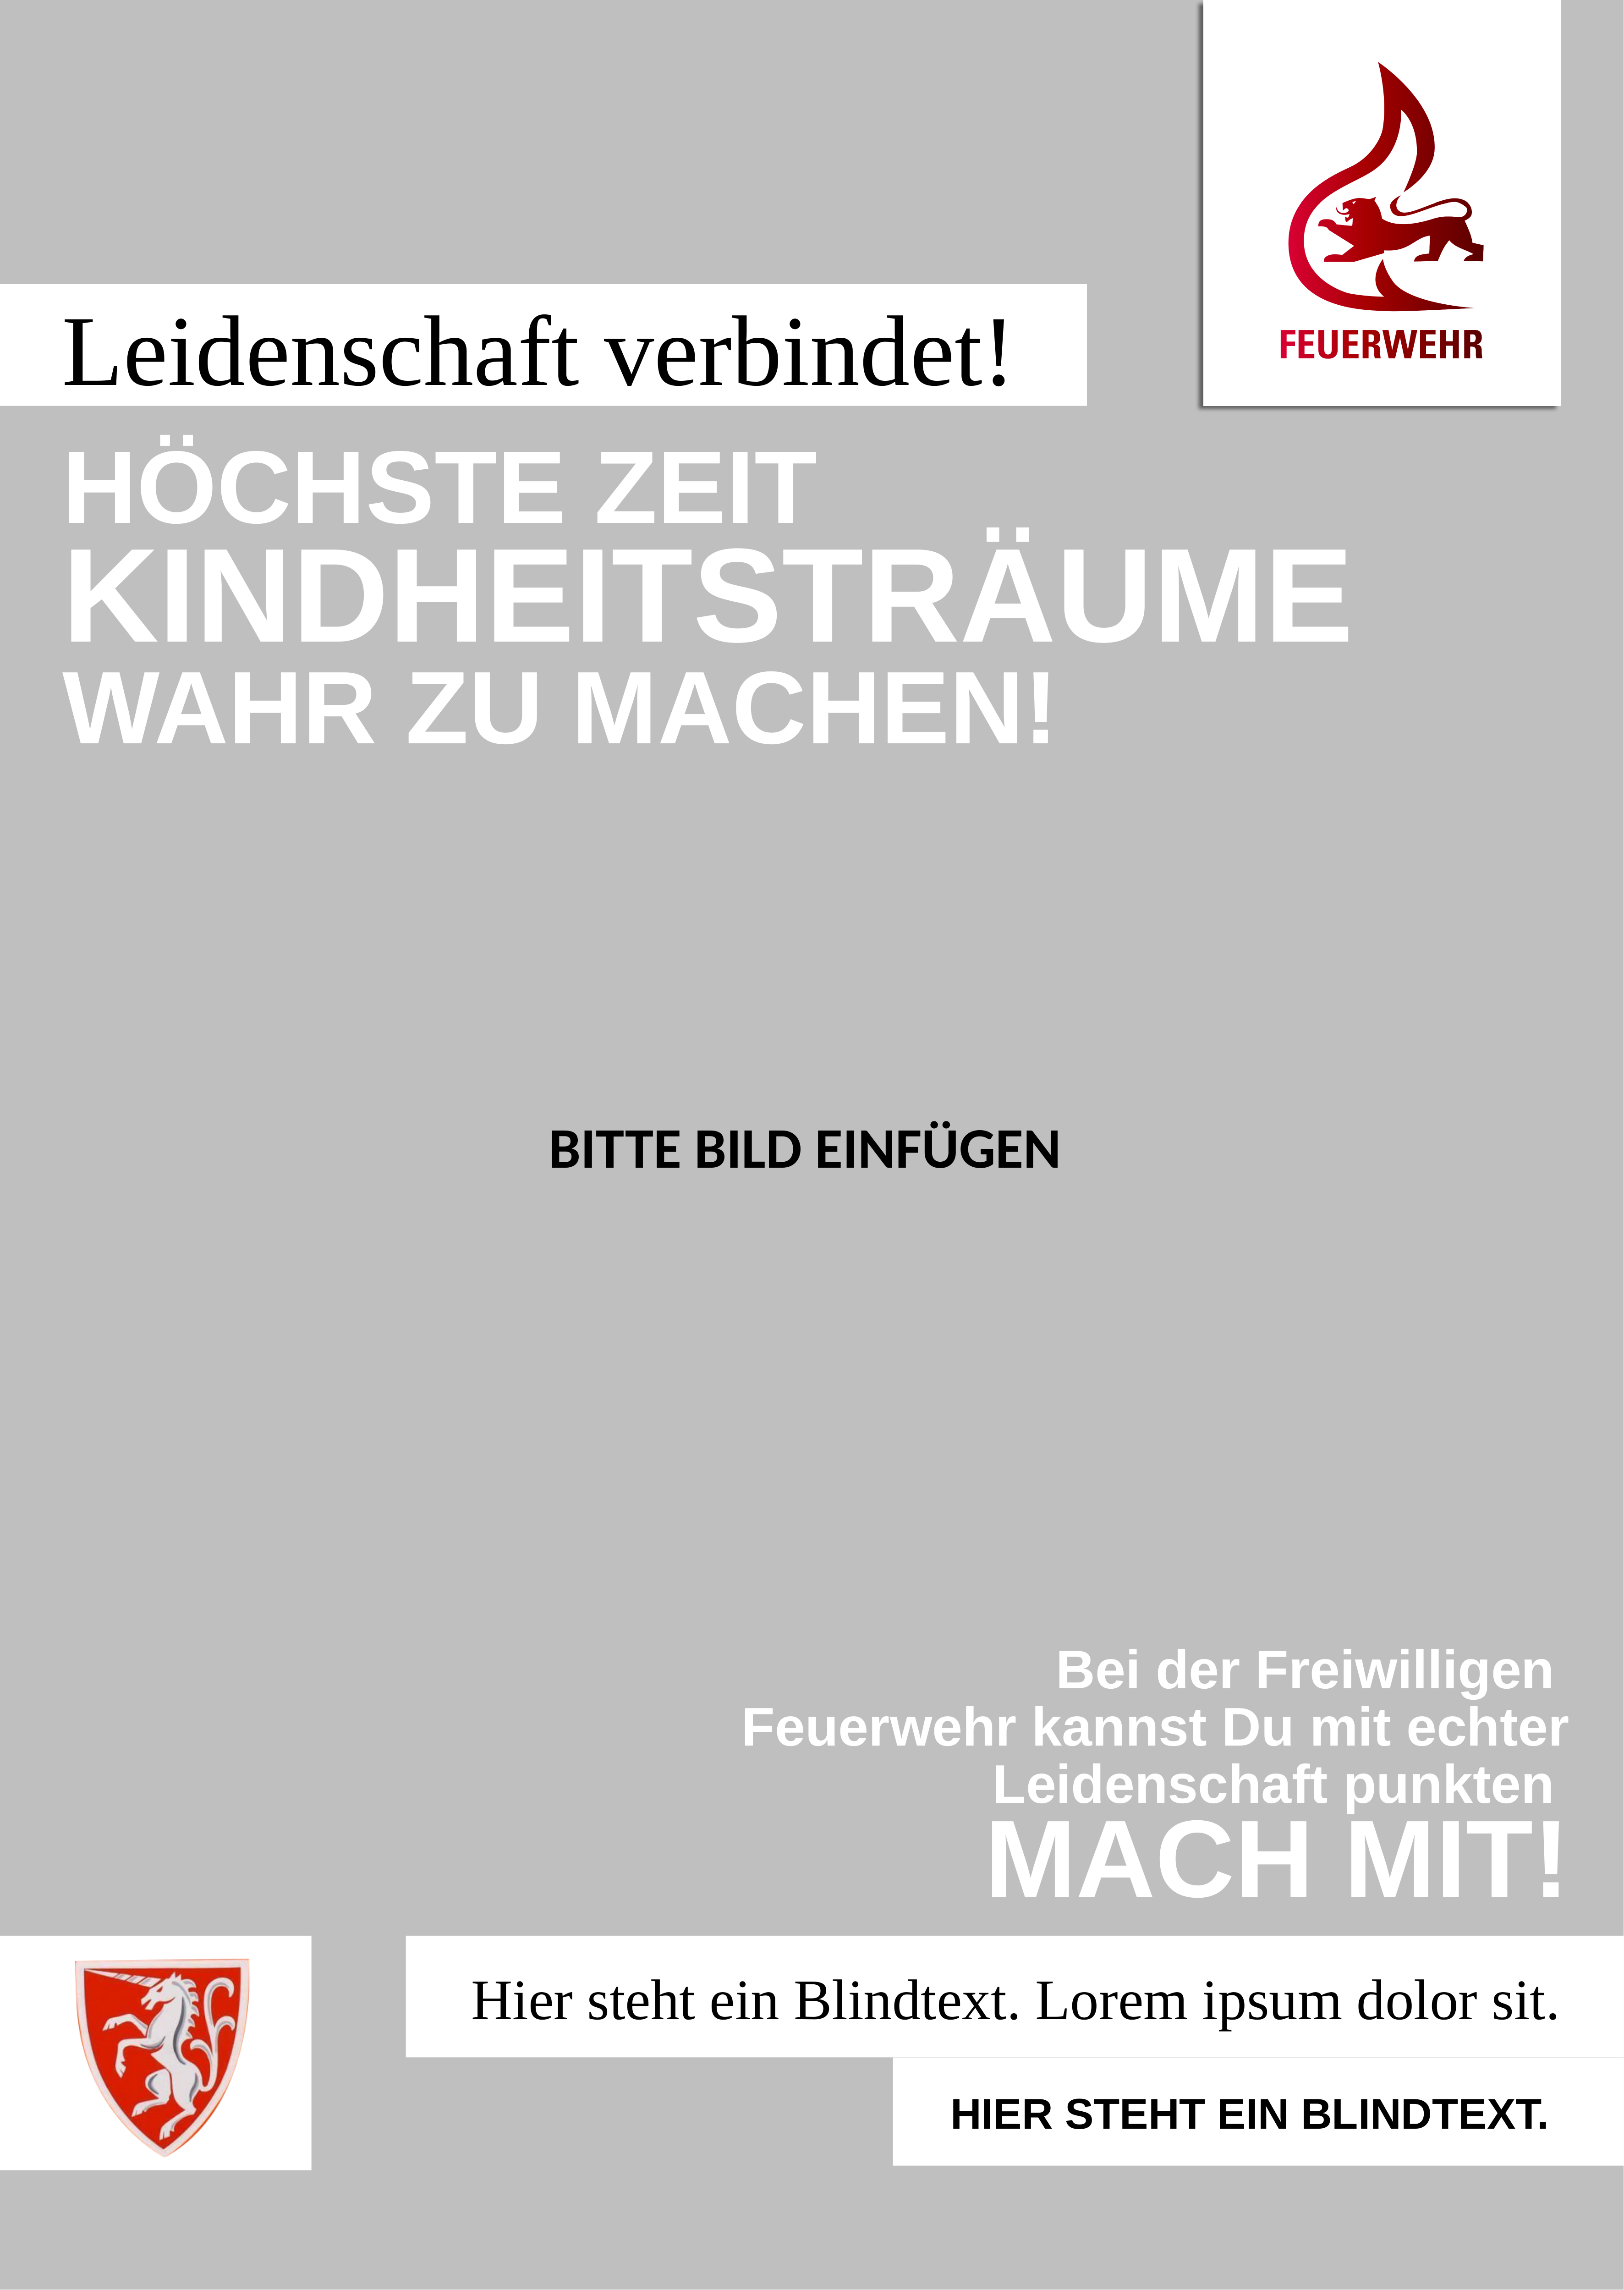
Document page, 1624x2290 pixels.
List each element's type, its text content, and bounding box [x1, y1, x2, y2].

text_box HIER STEHT EIN BLINDTEXT. [893, 2058, 1624, 2166]
text_box Hier steht ein Blindtext. Lorem ipsum dolor sit. [406, 1935, 1624, 2058]
picture [1203, 0, 1561, 406]
text_box HÖCHSTE ZEIT KINDHEITSTRÄUME WAHR ZU MACHEN! [62, 448, 1517, 764]
text_box [0, 1935, 312, 2171]
text_box Leidenschaft verbindet! [0, 284, 1087, 406]
text_box Bei der Freiwilligen Feuerwehr kannst Du mit echter Leidenschaft punkten MACH MIT! [425, 1642, 1570, 1919]
picture [62, 1944, 279, 2162]
